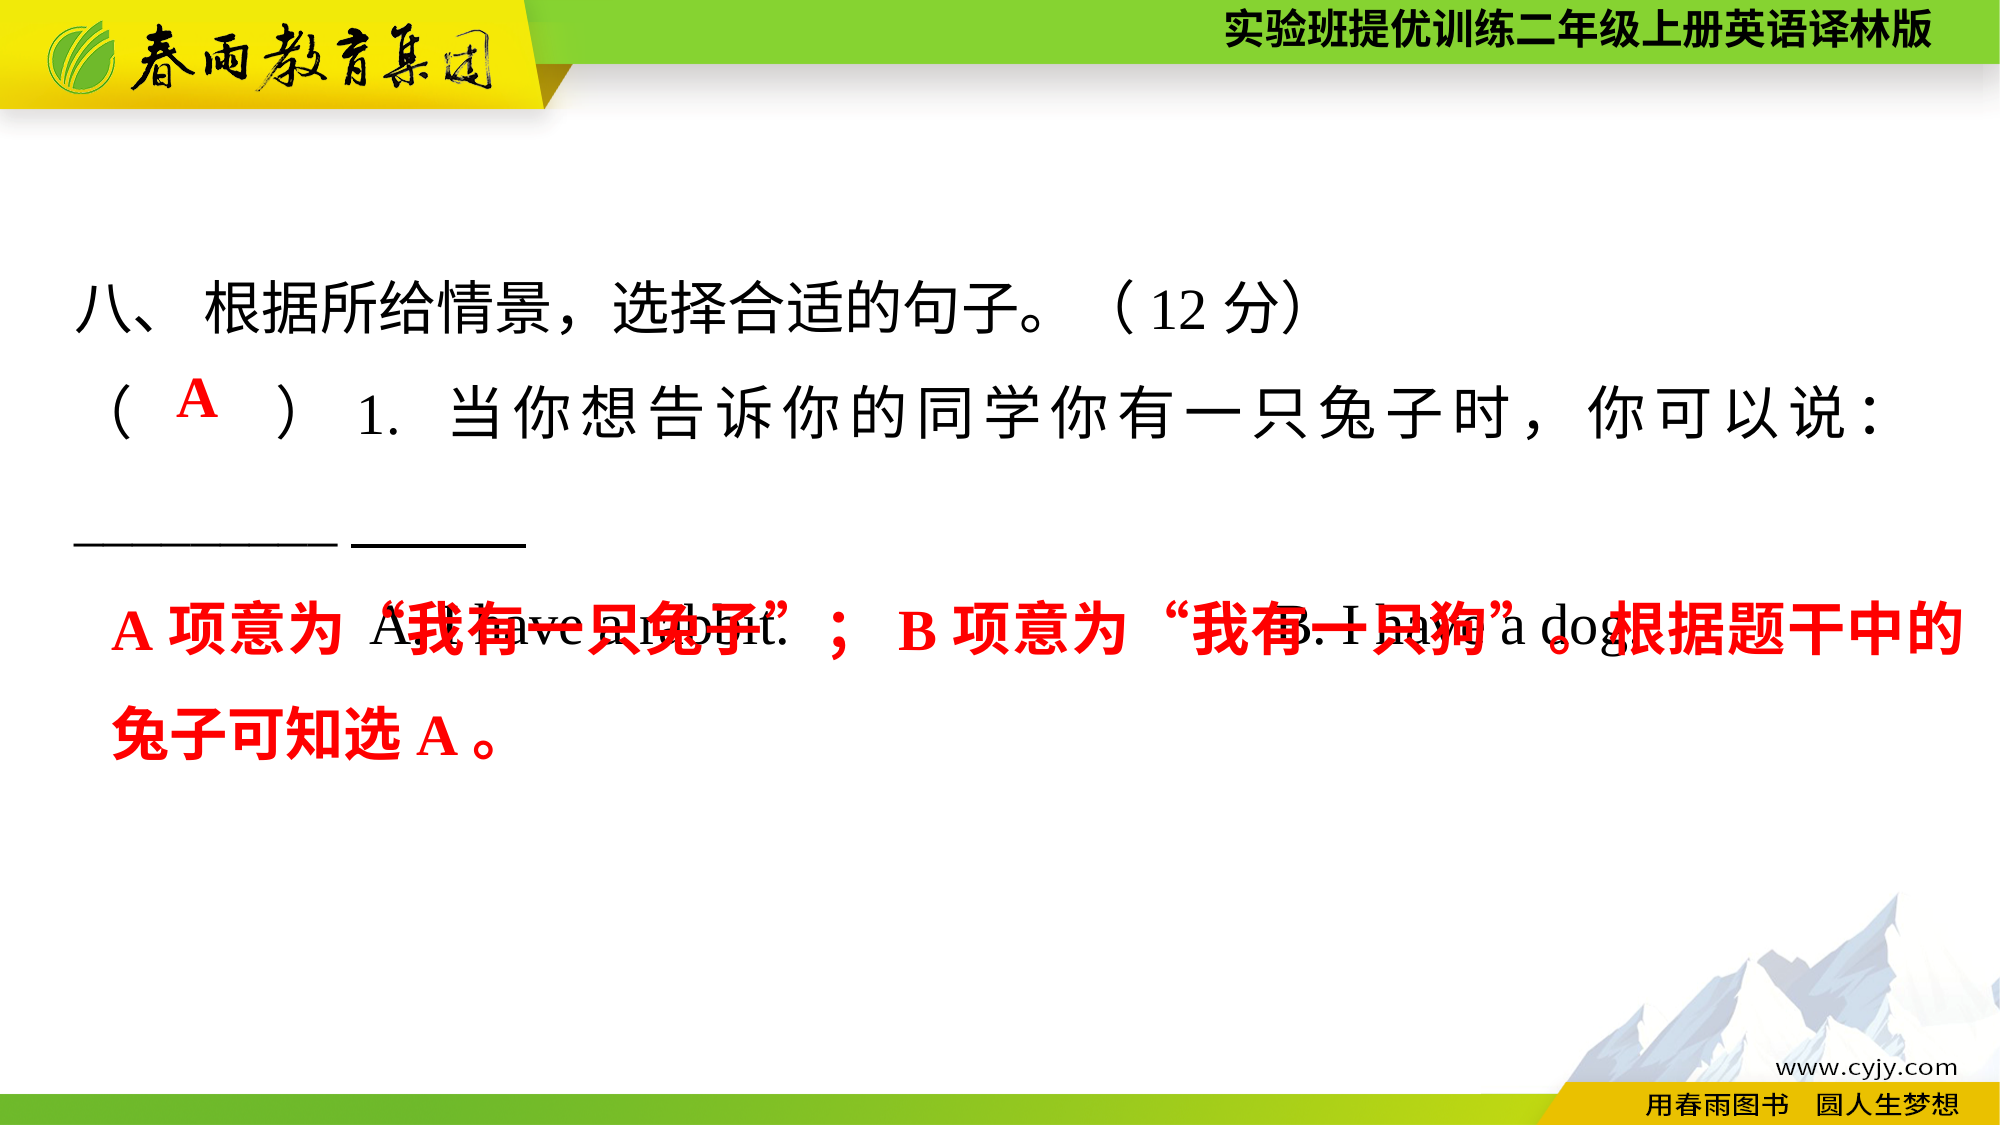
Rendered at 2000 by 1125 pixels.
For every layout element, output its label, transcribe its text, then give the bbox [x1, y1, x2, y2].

text_box A项意为“我有一只兔子”；B项意为“我有一只狗”。根据题干中的兔子可知选A。 [96, 549, 1981, 775]
picture [0, 0, 2000, 1125]
text_box A [161, 351, 234, 437]
list 八、 根据所给情景，选择合适的句子。（12分） （ ）1. 当你想告诉你的同学你有一只兔子时，你可以说：_________ A. I have a rabbit. B. I have a dog. [59, 228, 1944, 562]
